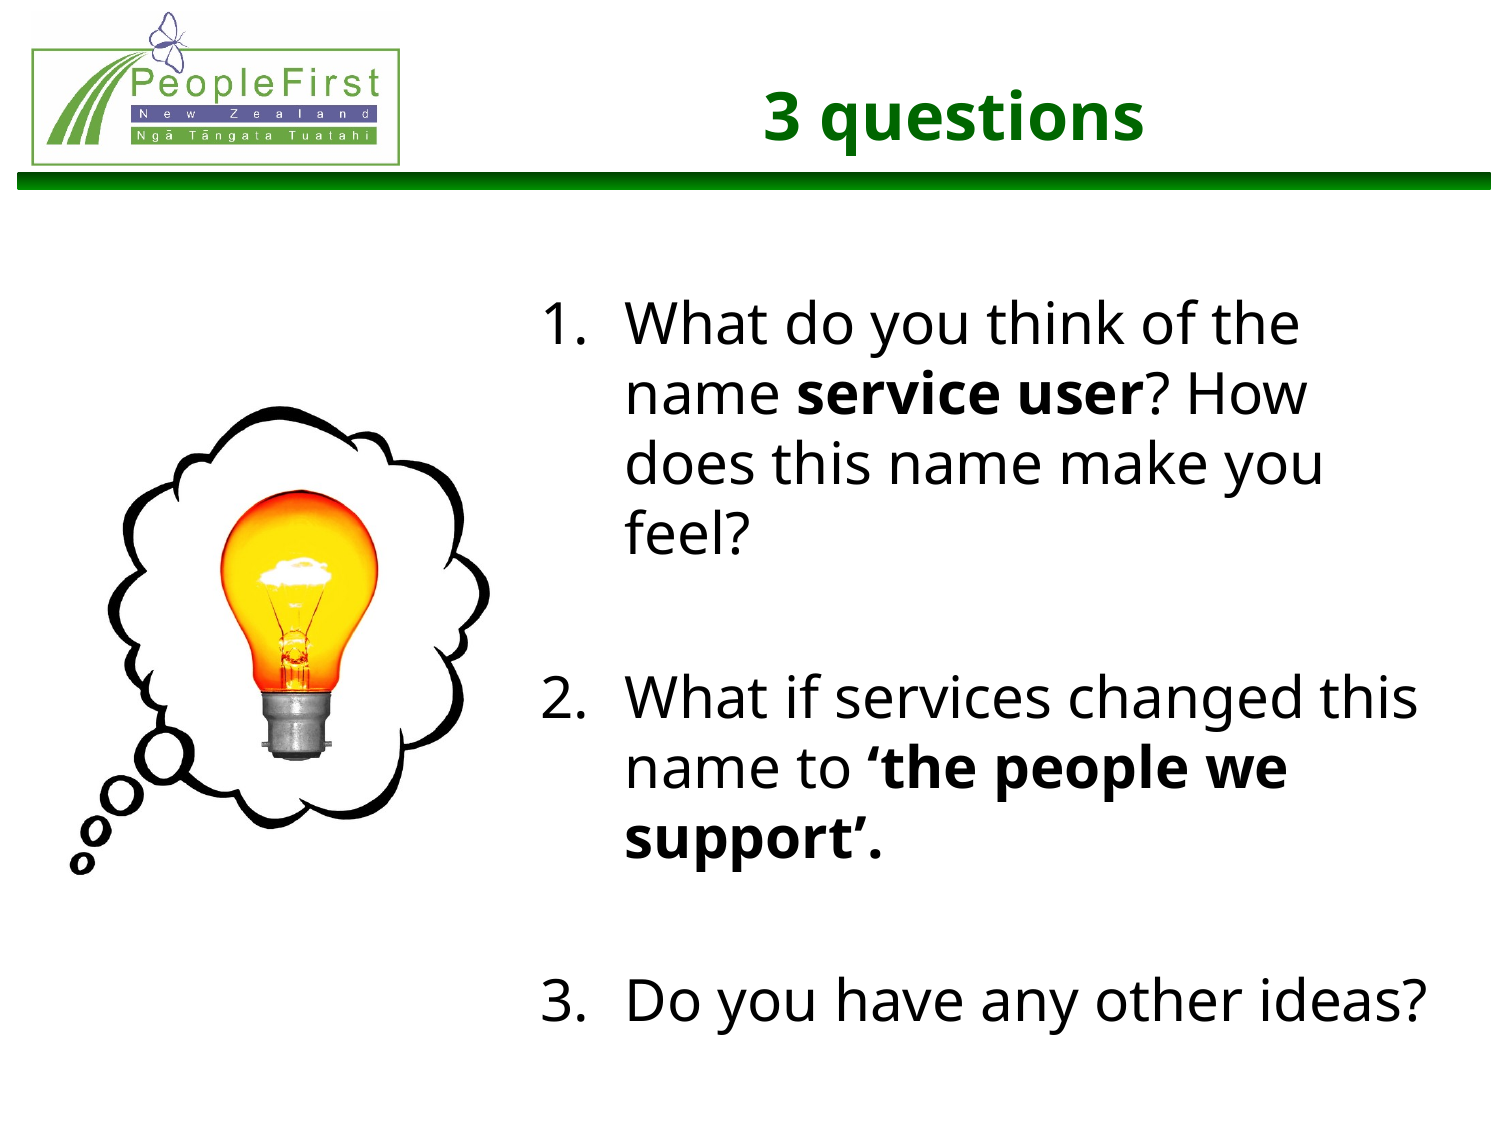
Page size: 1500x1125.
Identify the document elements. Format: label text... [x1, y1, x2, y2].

title 3 questions [419, 66, 1491, 145]
picture [17, 373, 561, 917]
picture [31, 11, 400, 166]
list What do you think of the name service user? How does this name make you feel? What if services changed this name to ‘the people we support’. Do you have any other ideas? [525, 278, 1469, 1006]
